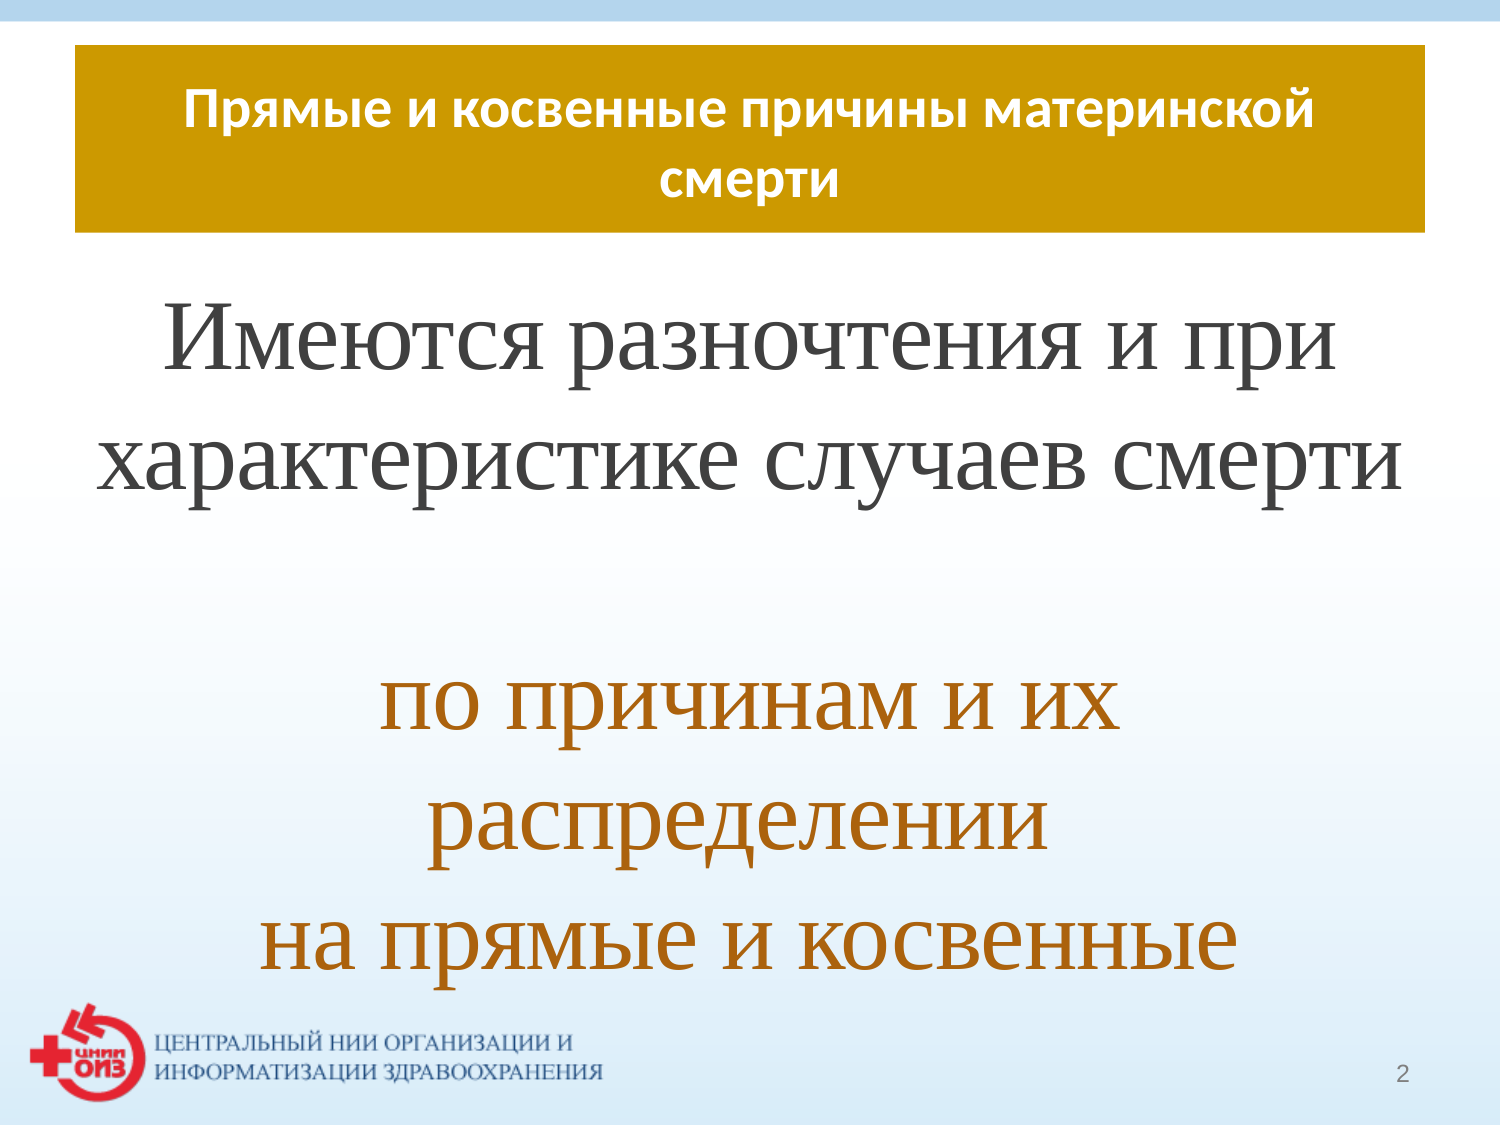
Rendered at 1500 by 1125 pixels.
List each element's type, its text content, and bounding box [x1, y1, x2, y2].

list Имеются разночтения и при характеристике случаев смерти по причинам и их распределении на прямые и косвенные [75, 262, 1425, 1005]
title Прямые и косвенные причины материнской смерти [75, 45, 1425, 233]
picture [0, 0, 1500, 1125]
slide_number 2 [1074, 1042, 1425, 1103]
